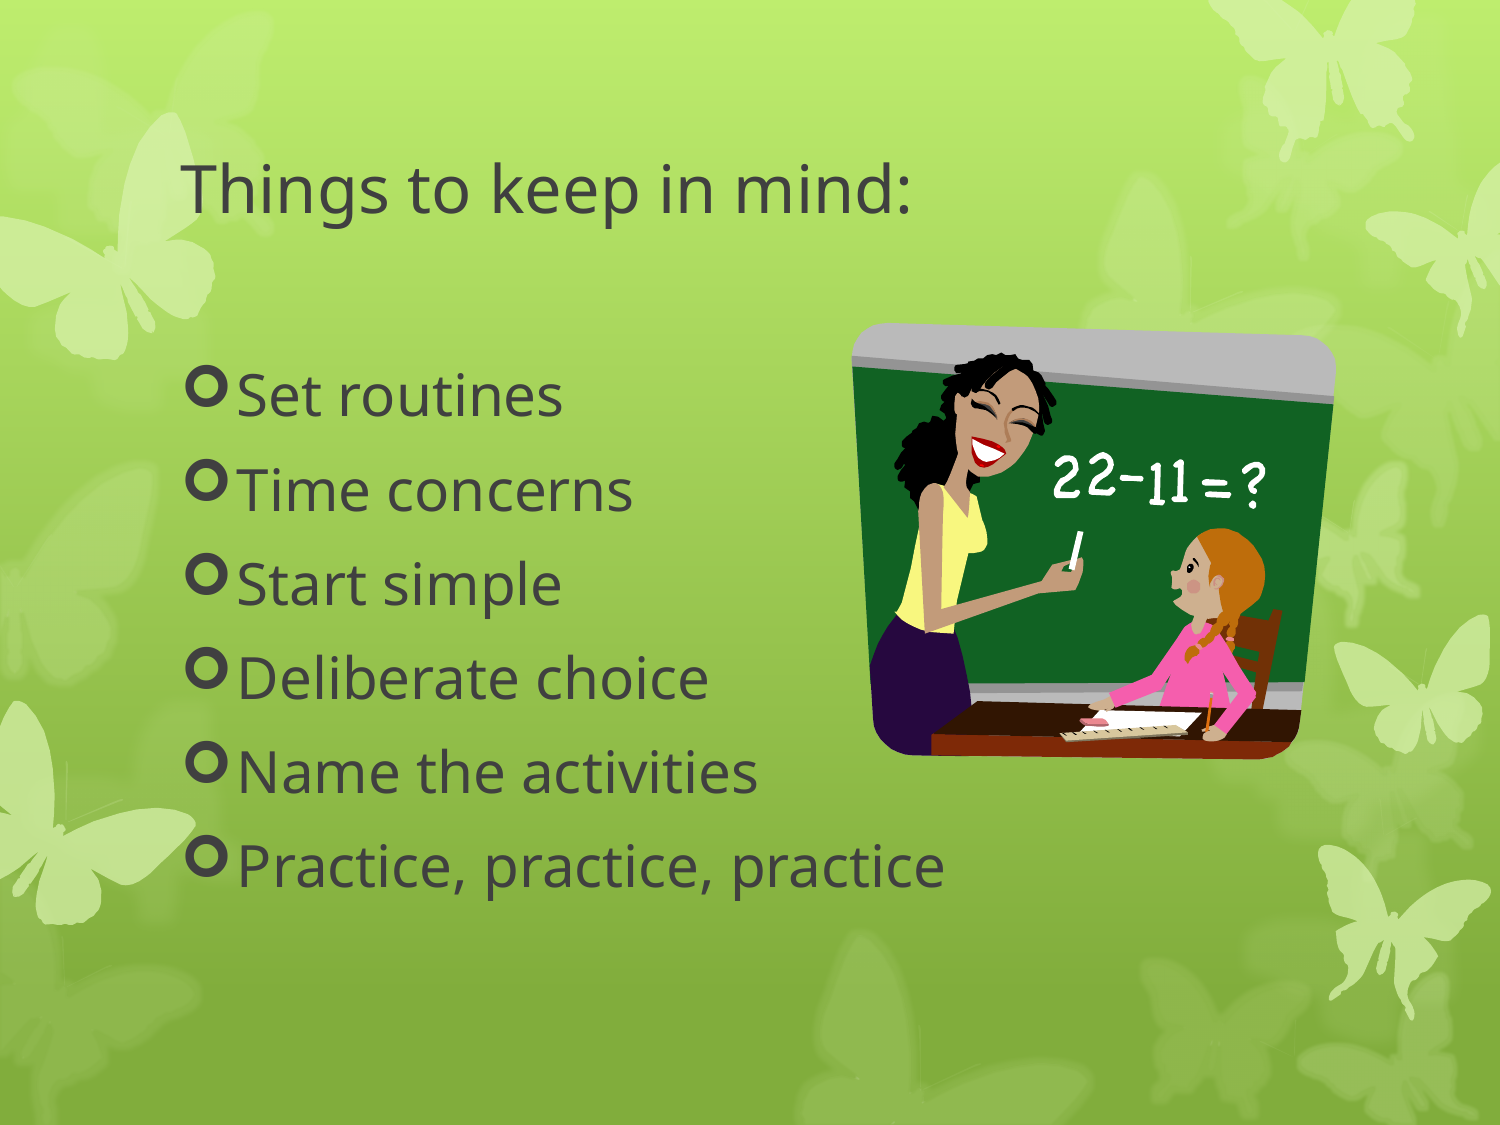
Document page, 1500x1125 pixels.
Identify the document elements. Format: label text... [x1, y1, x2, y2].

list Set routines Time concerns Start simple Deliberate choice Name the activities Practice, practice, practice [165, 296, 1335, 962]
title Things to keep in mind: [165, 110, 1335, 263]
picture [849, 320, 1338, 762]
